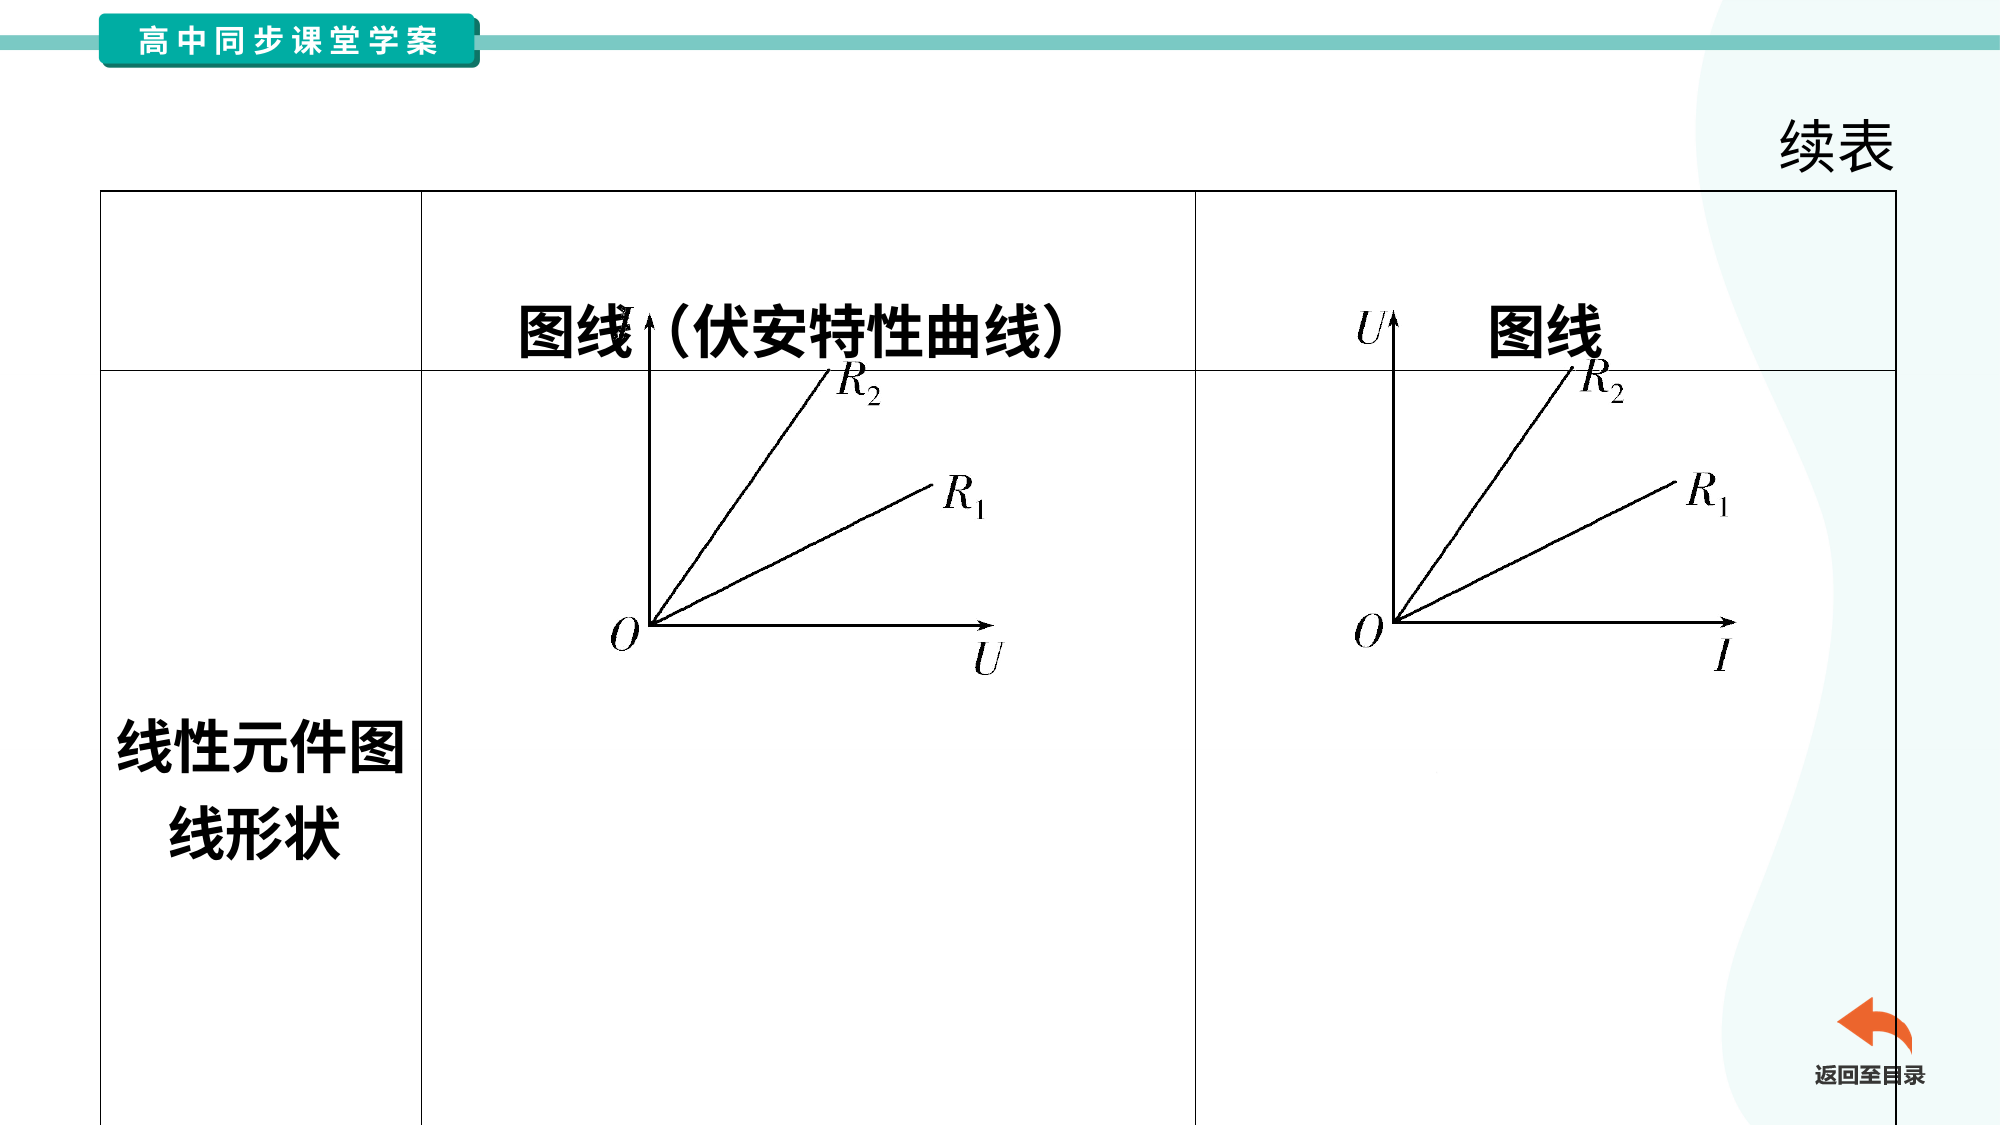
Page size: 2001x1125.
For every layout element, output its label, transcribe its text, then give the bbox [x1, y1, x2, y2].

picture [101, 371, 421, 1125]
text_box 续表 [1778, 76, 1896, 181]
picture [101, 192, 421, 370]
picture [422, 192, 1195, 1125]
picture [0, 0, 2000, 1125]
picture [1196, 192, 1895, 1125]
